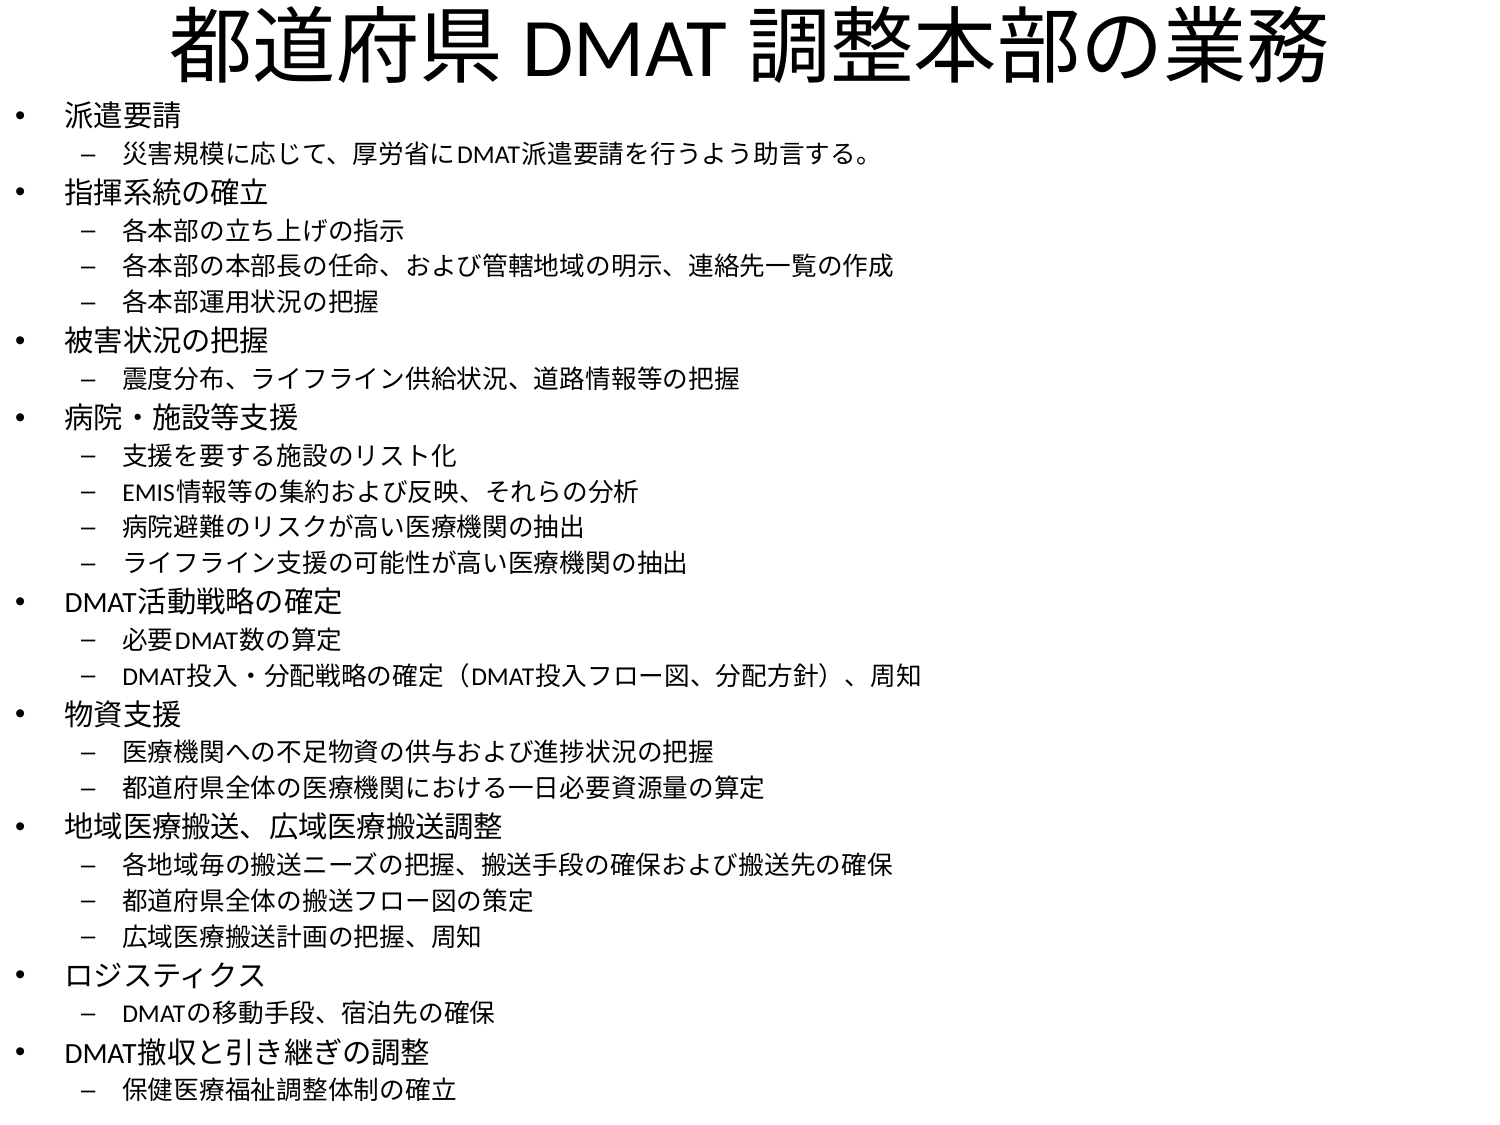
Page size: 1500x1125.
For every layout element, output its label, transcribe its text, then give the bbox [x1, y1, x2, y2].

list 派遣要請 災害規模に応じて、厚労省にDMAT派遣要請を行うよう助言する。 指揮系統の確立 各本部の立ち上げの指示 各本部の本部長の任命、および管轄地域の明示、連絡先一覧の作成 各本部運用状況の把握 被害状況の把握 震度分布、ライフライン供給状況、道路情報等の把握 病院・施設等支援 支援を要する施設のリスト化 EMIS情報等の集約および反映、それらの分析 病院避難のリスクが高い医療機関の抽出 ライフライン支援の可能性が高い医療機関の抽出 DMAT活動戦略の確定 必要DMAT数の算定 DMAT投入・分配戦略の確定（DMAT投入フロー図、分配方針）、周知 物資支援 医療機関への不足物資の供与および進捗状況の把握 都道府県全体の医療機関における一日必要資源量の算定 地域医療搬送、広域医療搬送調整 各地域毎の搬送ニーズの把握、搬送手段の確保および搬送先の確保 都道府県全体の搬送フロー図の策定 広域医療搬送計画の把握、周知 ロジスティクス DMATの移動手段、宿泊先の確保 DMAT撤収と引き継ぎの調整 保健医療福祉調整体制の確立 [0, 90, 1500, 1125]
title 都道府県DMAT調整本部の業務 [75, 7, 1425, 79]
